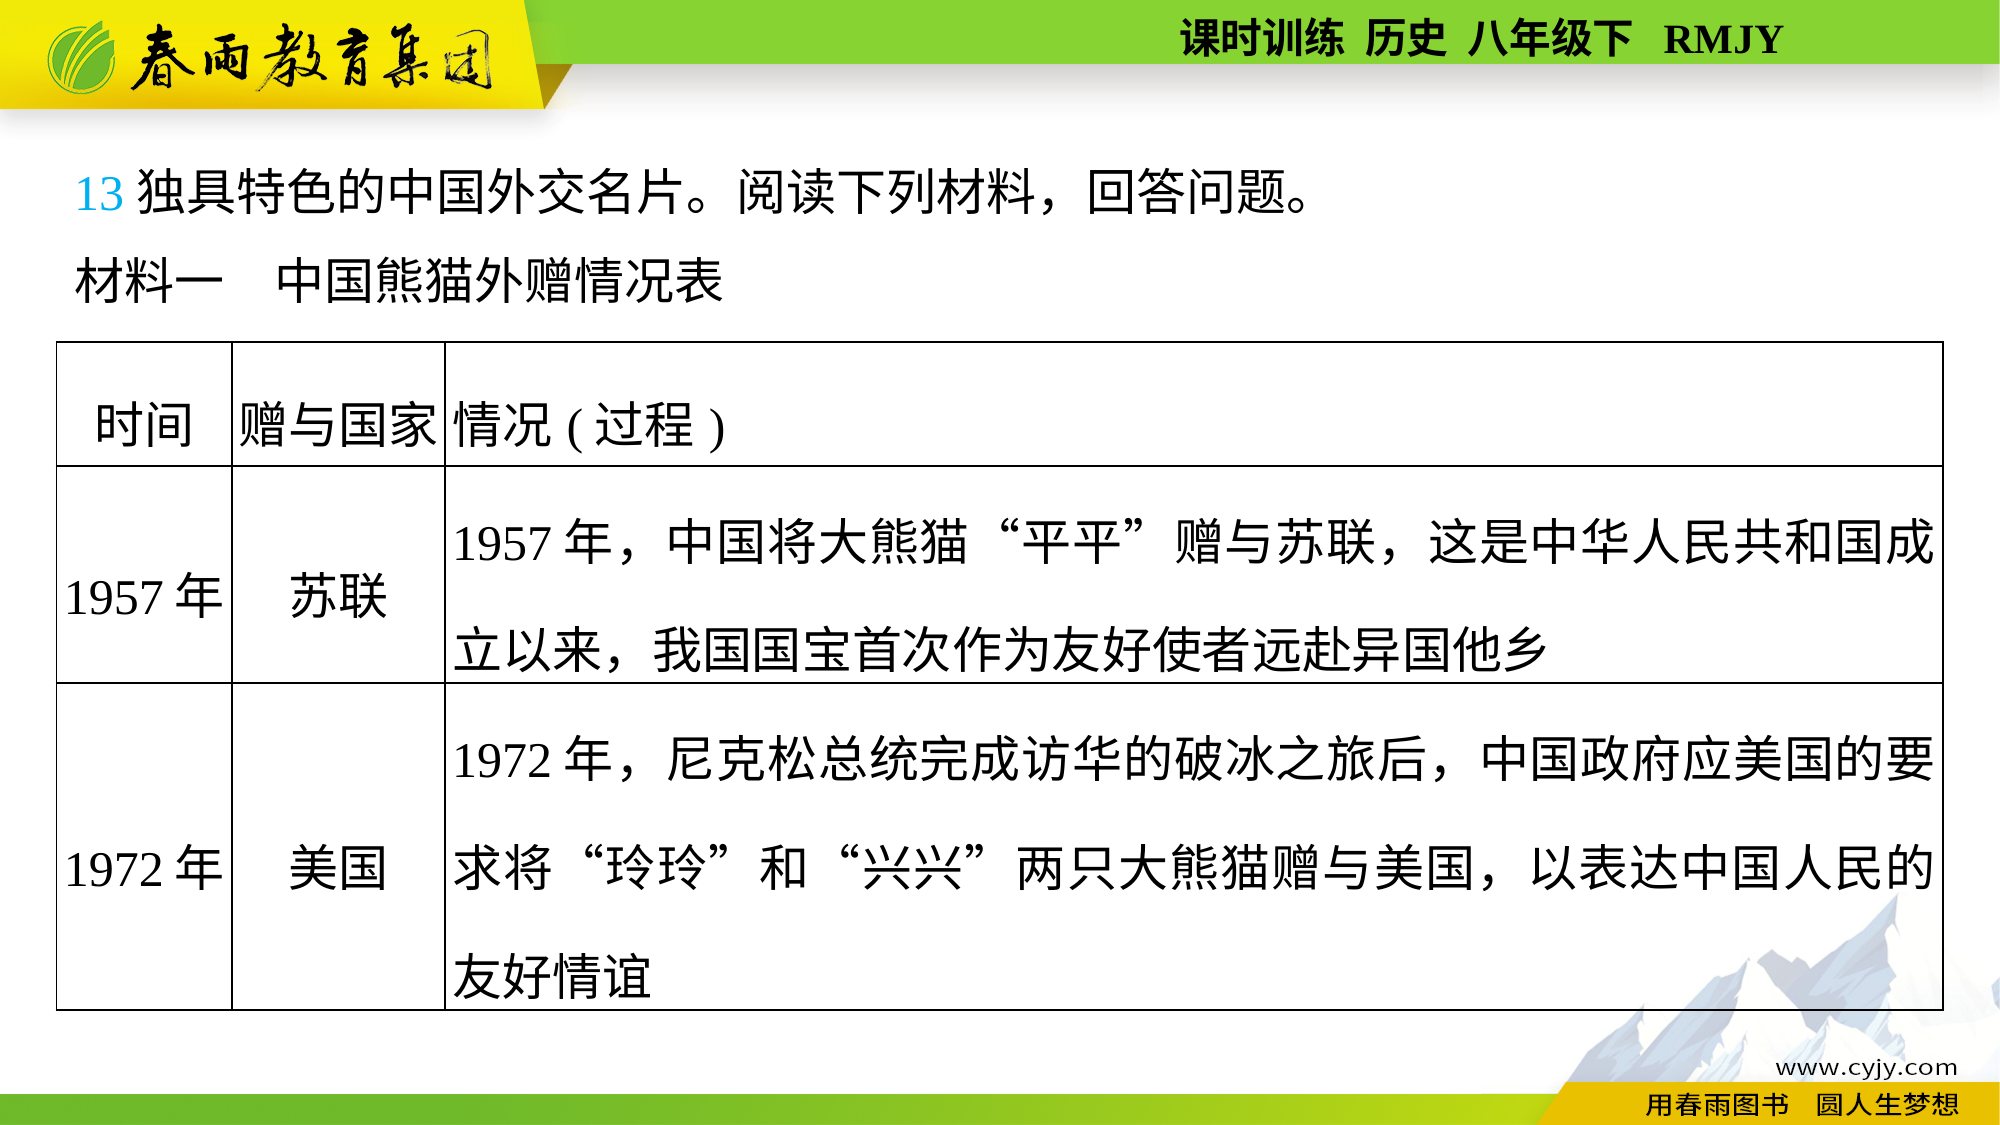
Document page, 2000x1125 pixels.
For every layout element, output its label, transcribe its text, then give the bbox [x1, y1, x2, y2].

table_cell 1957年，中国将大熊猫“平平”赠与苏联，这是中华人民共和国成立以来，我国国宝首次作为友好使者远赴异国他乡 [446, 467, 1942, 682]
table_header 赠与国家 [233, 343, 444, 465]
table_cell 1972年，尼克松总统完成访华的破冰之旅后，中国政府应美国的要求将“玲玲”和“兴兴”两只大熊猫赠与美国，以表达中国人民的友好情谊 [446, 684, 1942, 1009]
table_cell 1957年 [57, 467, 231, 682]
list 13独具特色的中国外交名片。阅读下列材料，回答问题。 材料一 中国熊猫外赠情况表 [59, 122, 1944, 308]
table_header 时间 [57, 343, 231, 465]
table_header 情况(过程) [446, 343, 1942, 465]
picture [0, 0, 2000, 1125]
table_cell 1972年 [57, 684, 231, 1009]
table_cell 苏联 [233, 467, 444, 682]
table_cell 美国 [233, 684, 444, 1009]
